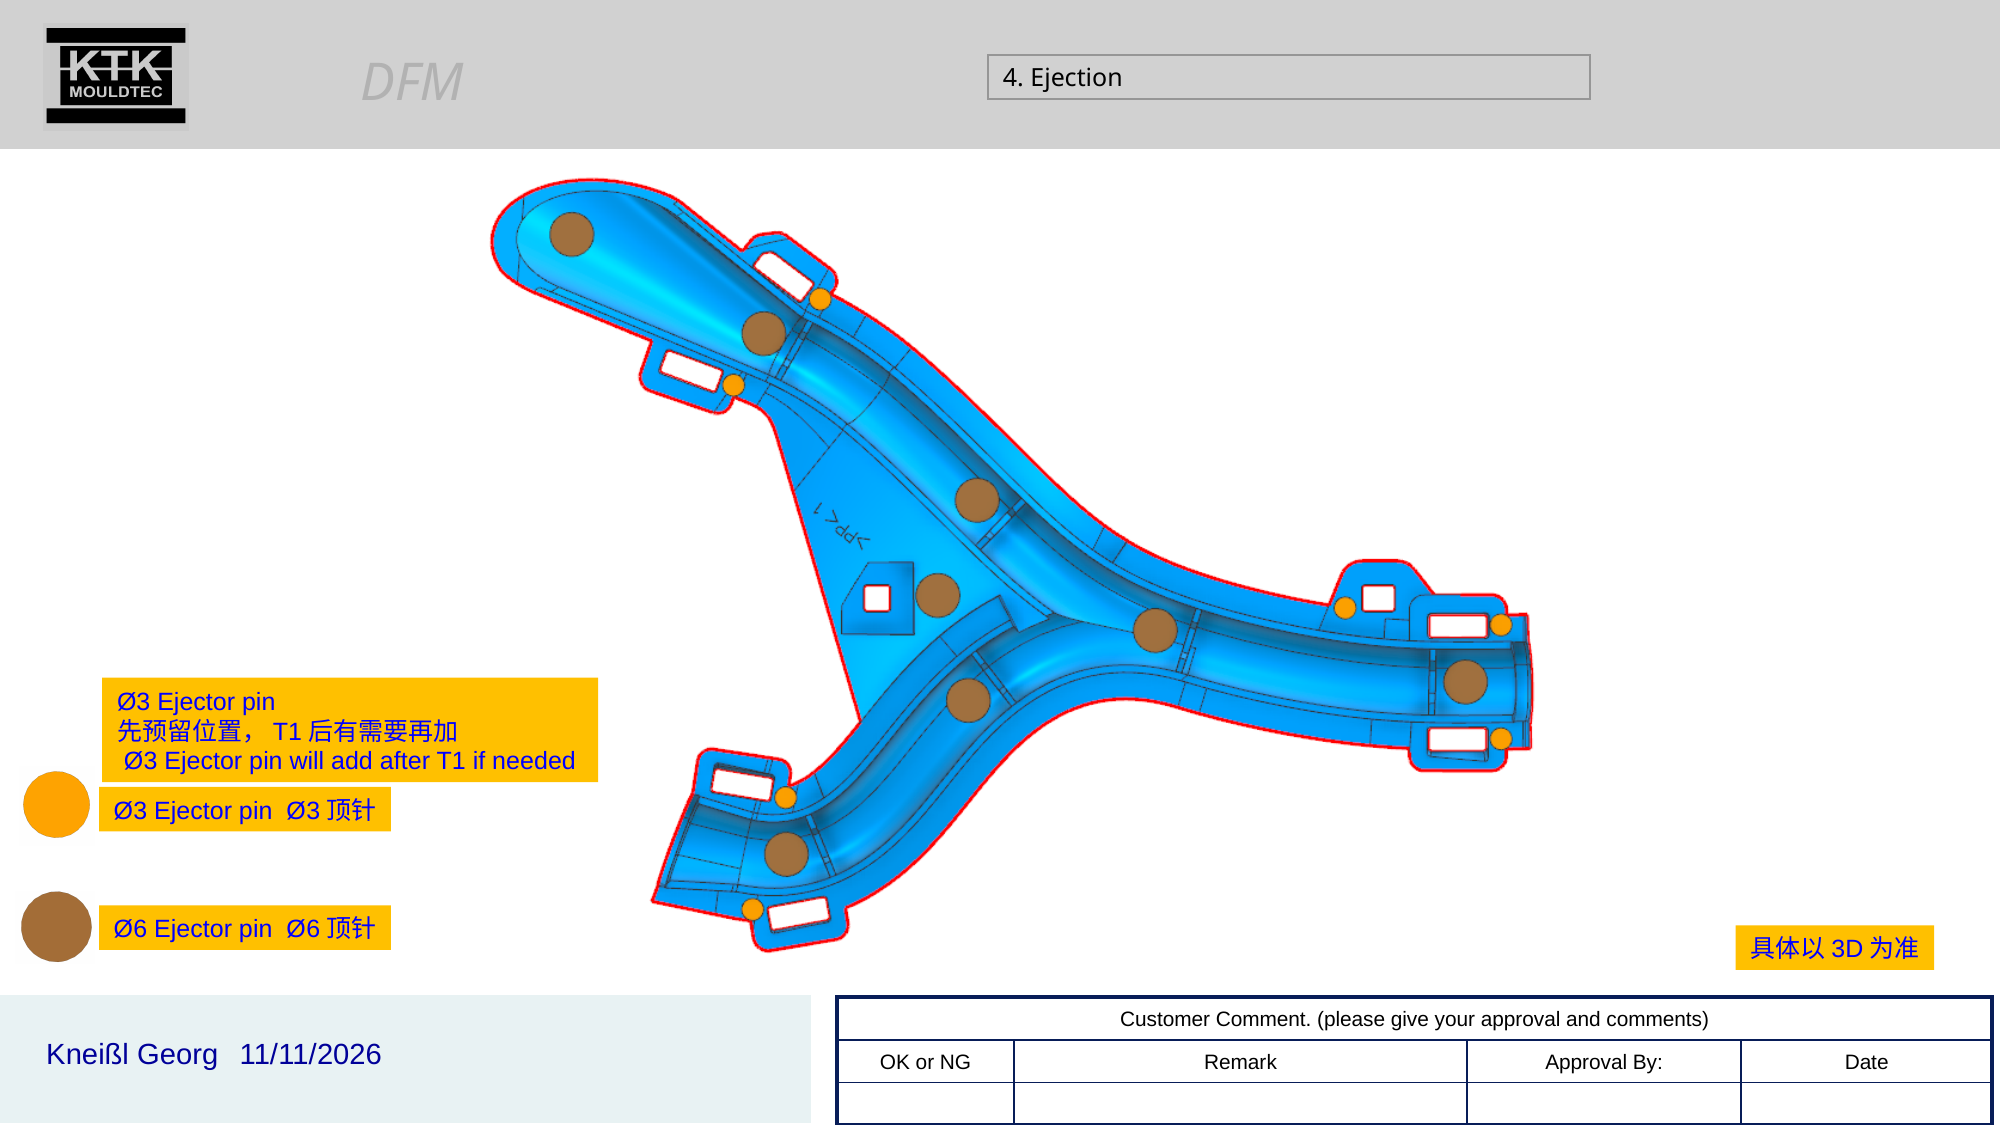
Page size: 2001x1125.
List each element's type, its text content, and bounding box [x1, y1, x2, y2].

text_box Ø6 Ejector pin Ø6顶针 [100, 905, 391, 950]
text_box Ø3 Ejector pin 先预留位置，T1后有需要再加 Ø3 Ejector pin will add after T1 if needed [102, 677, 463, 783]
text_box 具体以3D为准 [1735, 925, 1935, 970]
picture [14, 890, 95, 965]
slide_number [188, 1027, 433, 1106]
text_box 4. Ejection [988, 54, 1591, 100]
picture [468, 162, 1556, 975]
picture [19, 765, 95, 846]
text_box Ø3 Ejector pin Ø3顶针 [101, 786, 391, 832]
